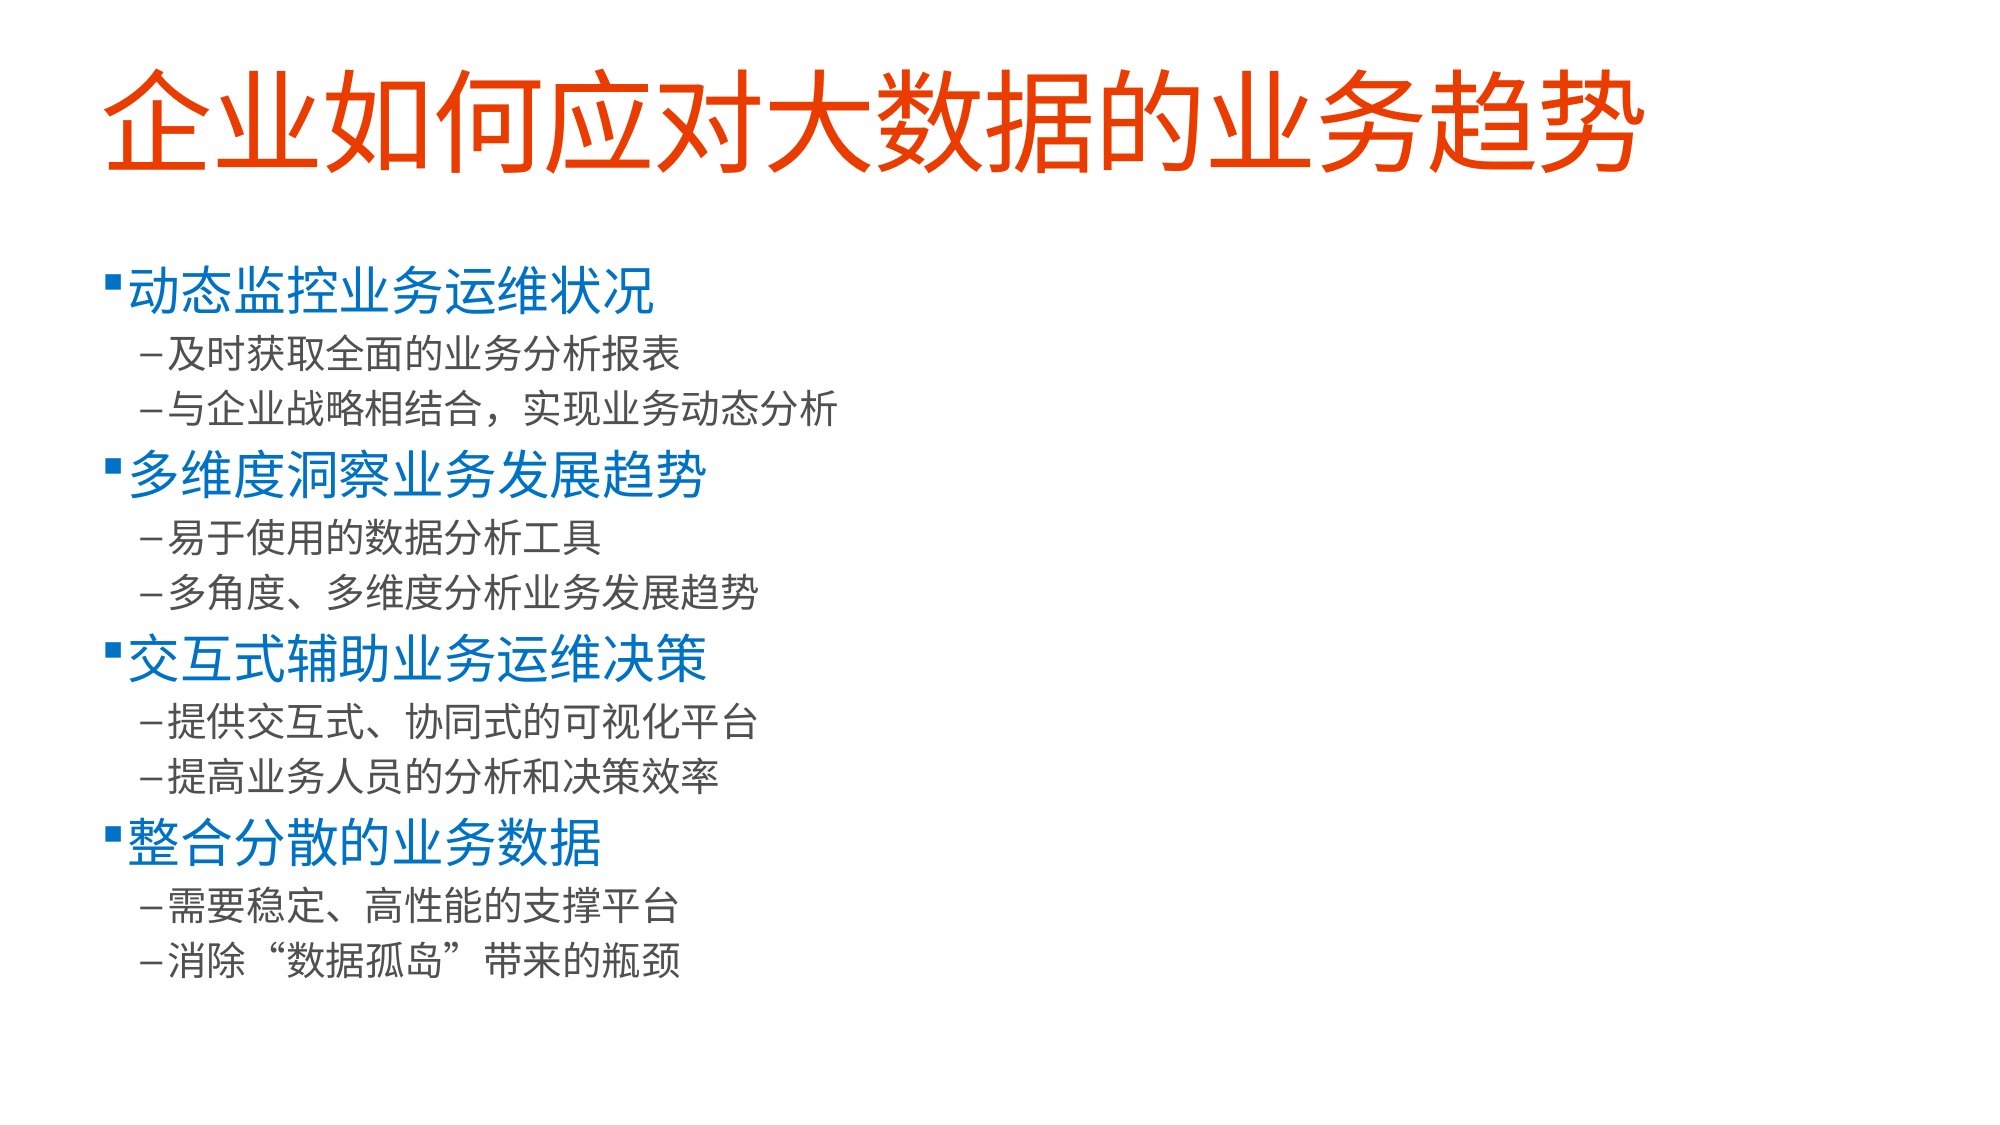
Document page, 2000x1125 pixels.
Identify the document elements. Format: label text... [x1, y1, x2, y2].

title 企业如何应对大数据的业务趋势 [85, 59, 1925, 188]
list 动态监控业务运维状况 及时获取全面的业务分析报表 与企业战略相结合，实现业务动态分析 多维度洞察业务发展趋势 易于使用的数据分析工具 多角度、多维度分析业务发展趋势 交互式辅助业务运维决策 提供交互式、协同式的可视化平台 提高业务人员的分析和决策效率 整合分散的业务数据 需要稳定、高性能的支撑平台 消除“数据孤岛”带来的瓶颈 [85, 249, 1925, 1000]
